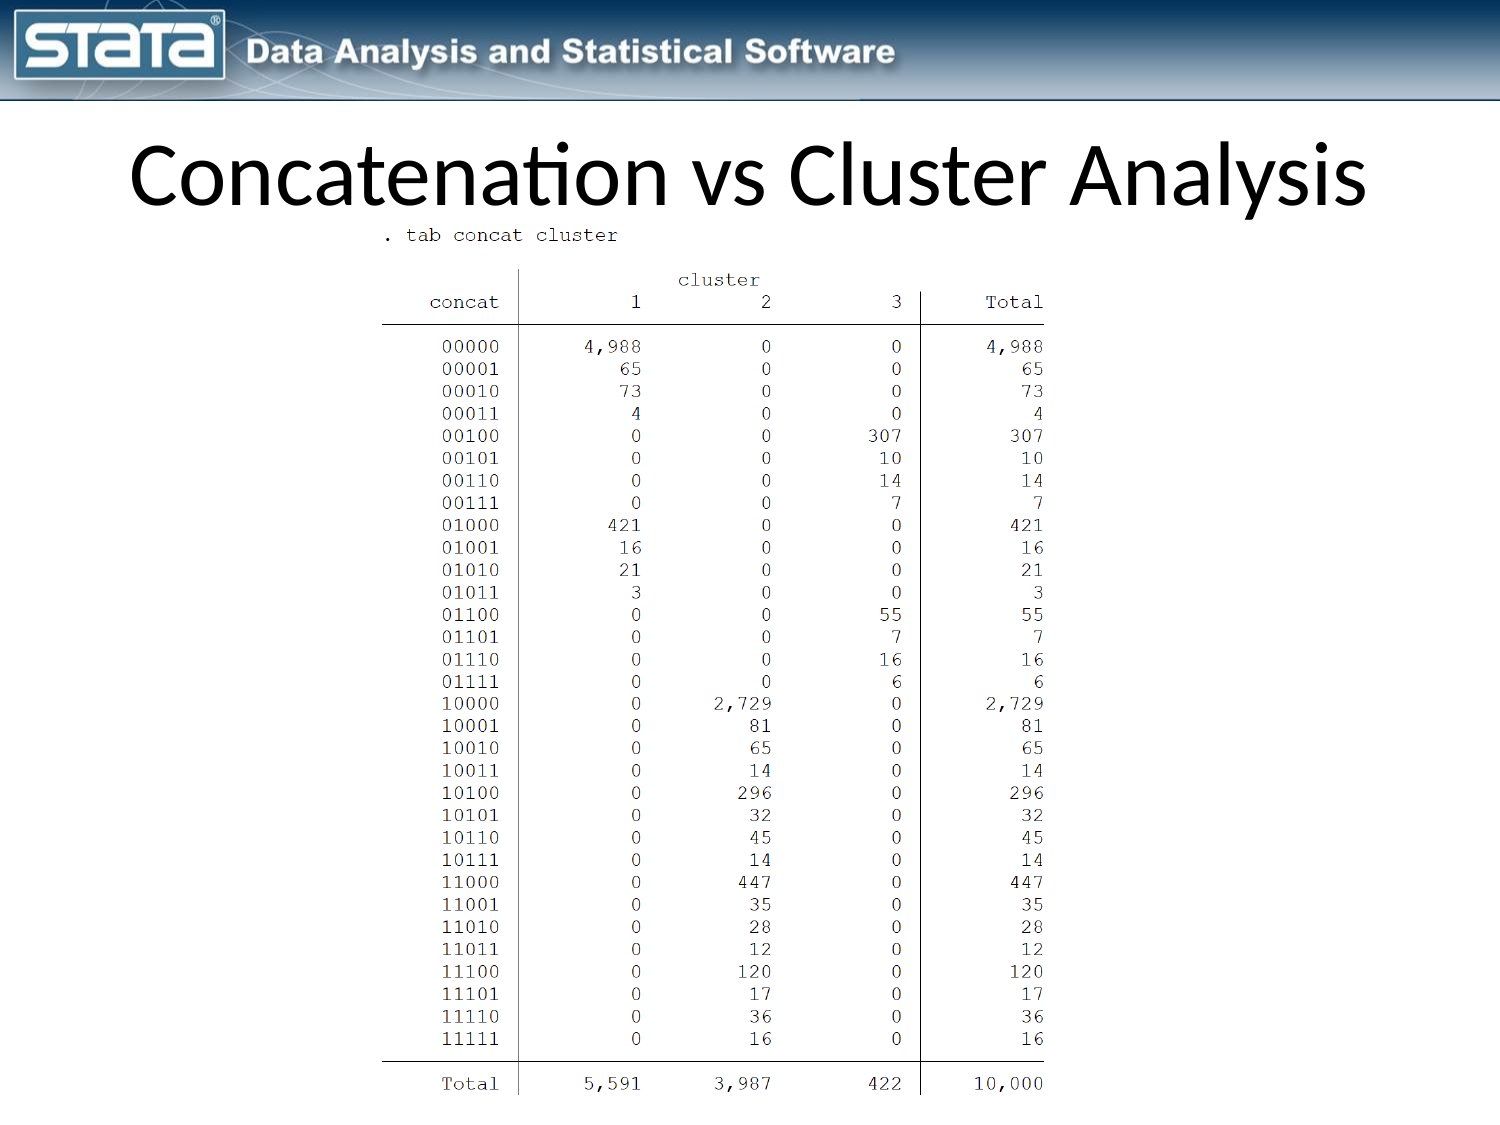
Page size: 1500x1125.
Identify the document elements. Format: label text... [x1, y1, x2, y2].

picture [374, 224, 1063, 1096]
picture [0, 0, 1500, 99]
title Concatenation vs Cluster Analysis [0, 99, 1500, 238]
